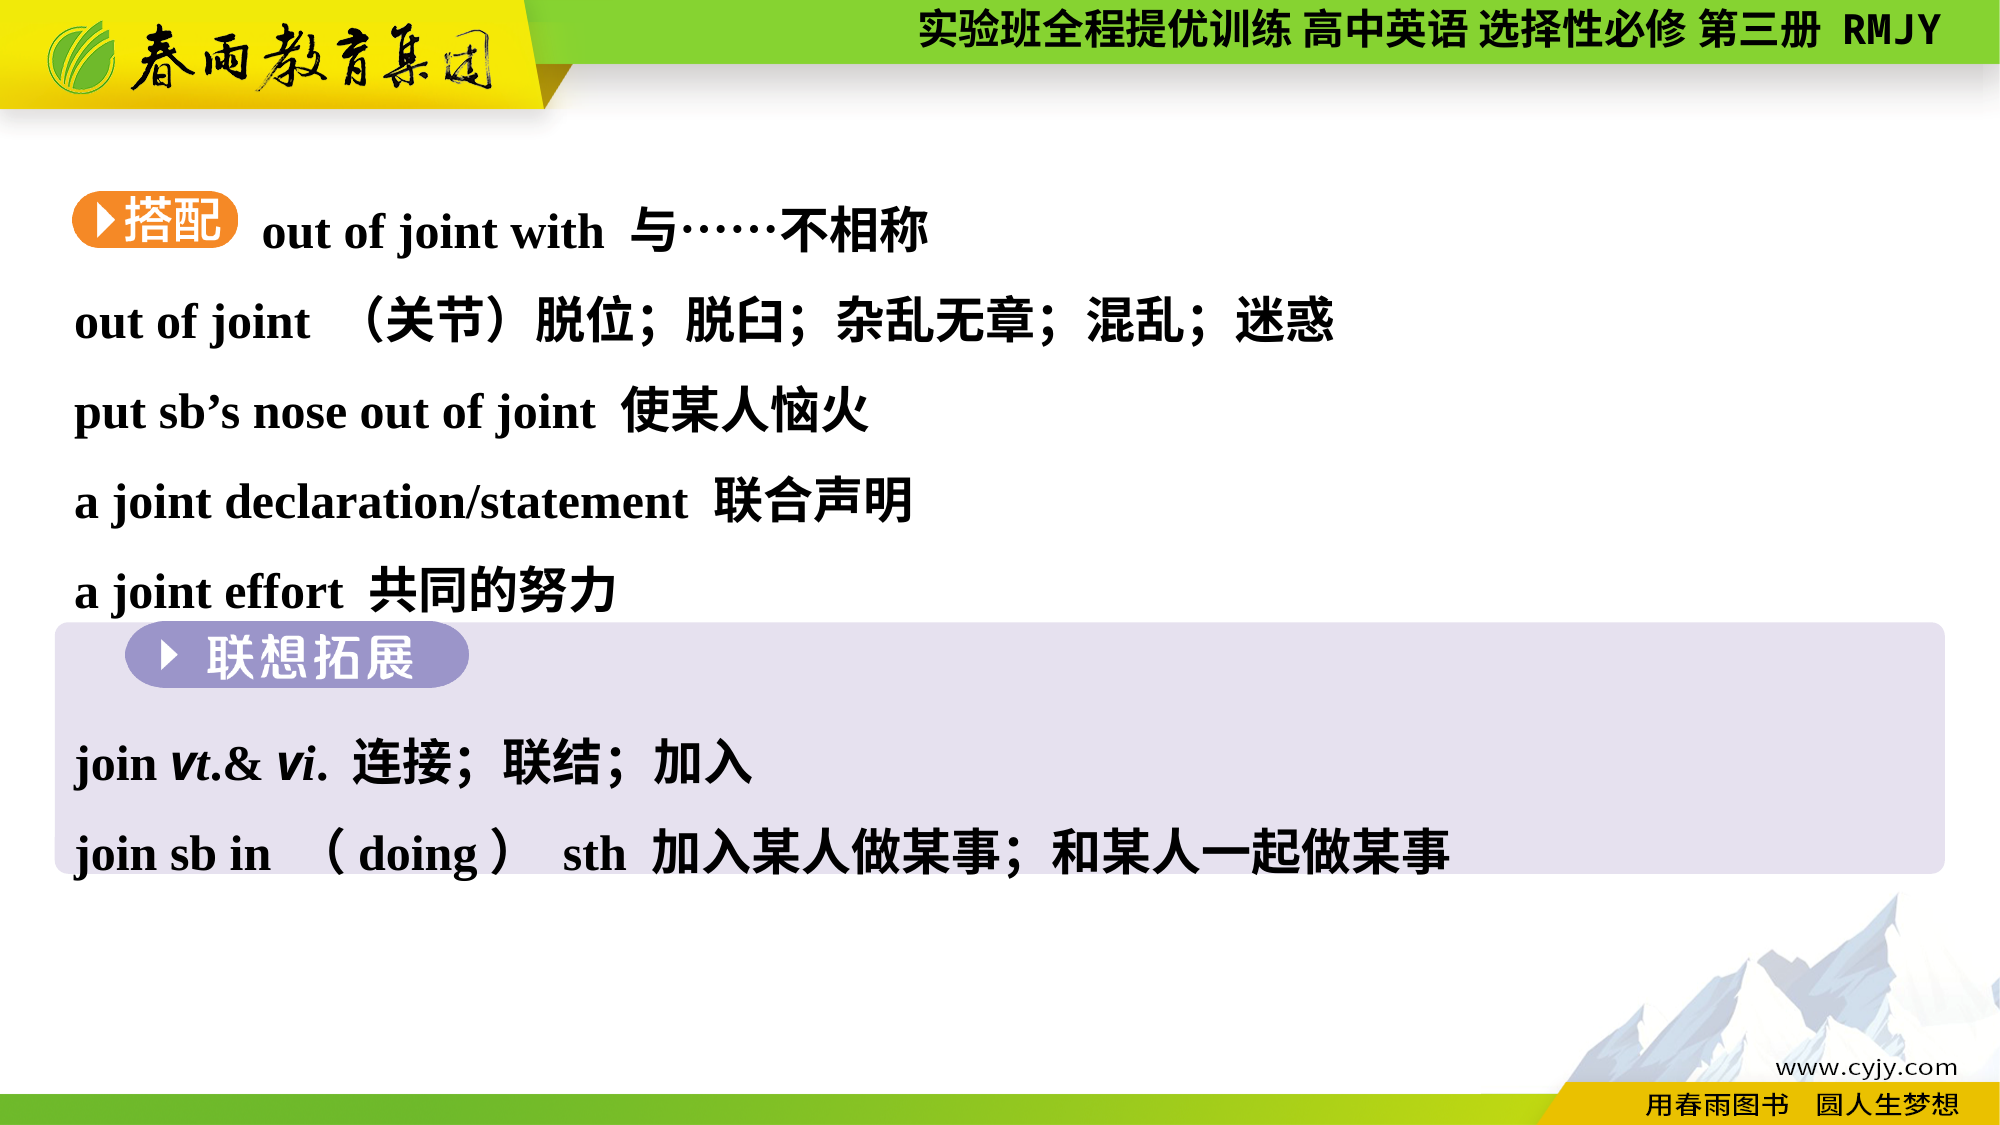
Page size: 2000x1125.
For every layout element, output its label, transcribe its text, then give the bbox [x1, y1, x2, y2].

picture [0, 0, 2000, 1125]
text_box [472, 622, 1945, 865]
list out of joint with 与……不相称 out of joint （关节）脱位；脱臼；杂乱无章；混乱；迷惑 put sb’s nose out of joint 使某人恼火 a joint declaration/statement 联合声明 a joint effort 共同的努力 [59, 160, 1944, 629]
text_box [54, 622, 122, 871]
text_box join vt.& vi. 连接；联结；加入 join sb in （doing） sth 加入某人做某事；和某人一起做某事 [59, 693, 1944, 889]
